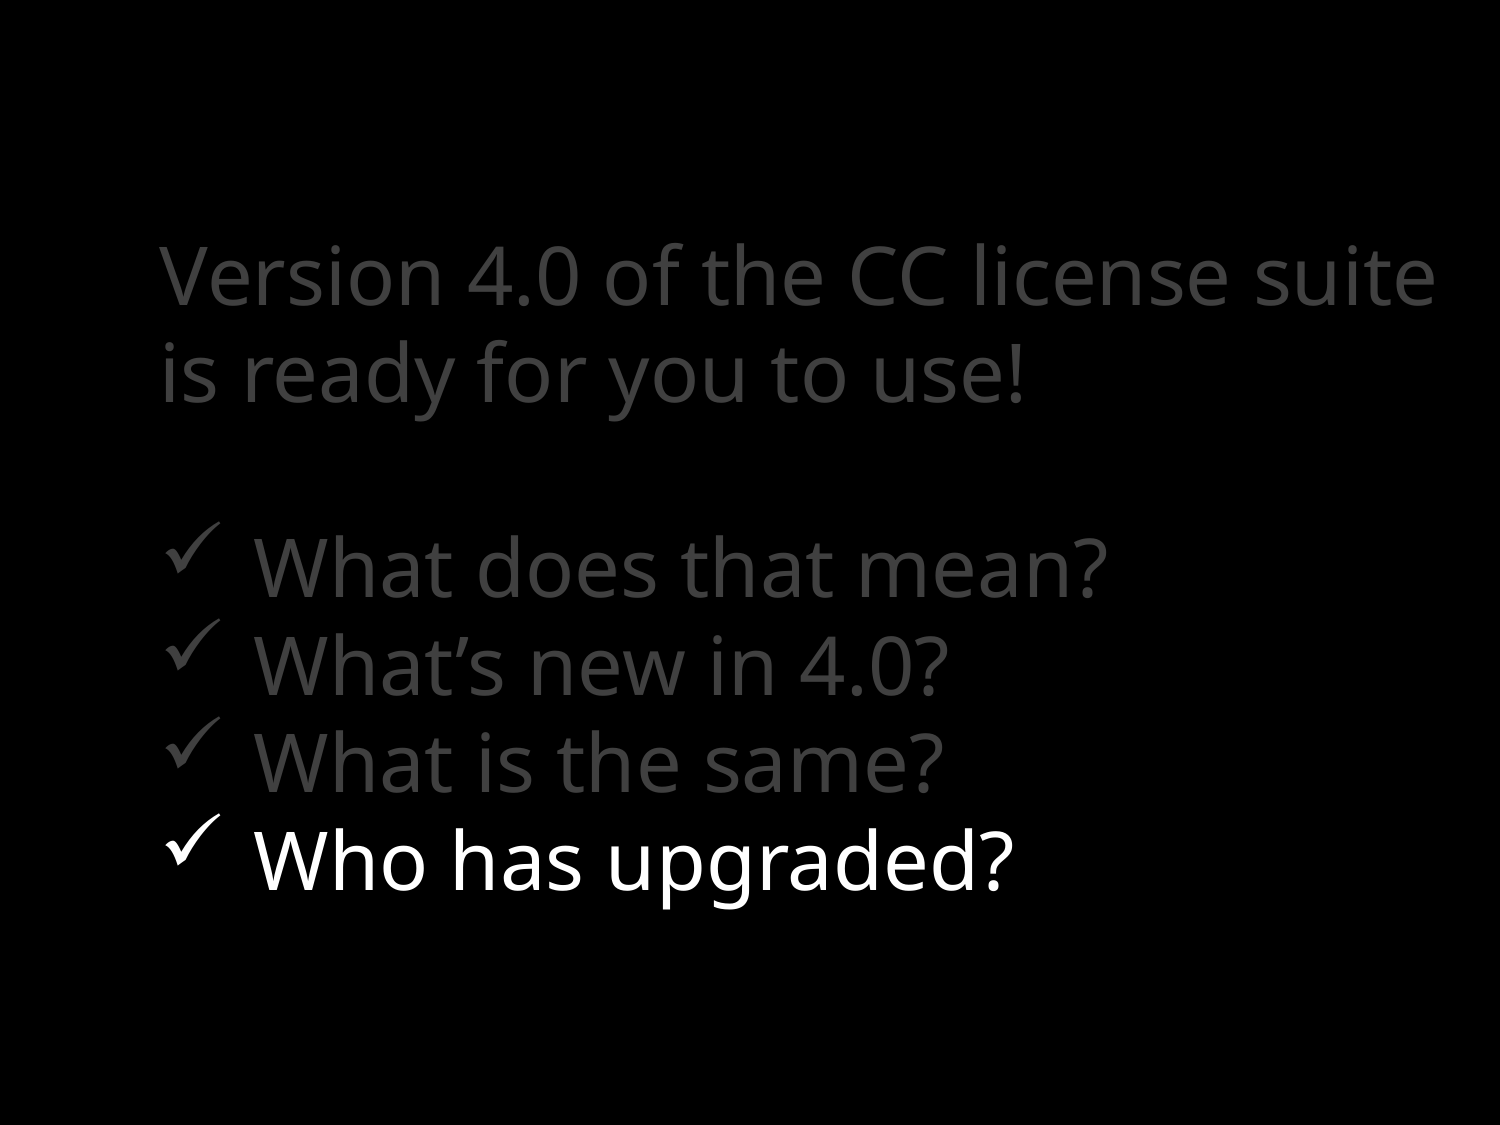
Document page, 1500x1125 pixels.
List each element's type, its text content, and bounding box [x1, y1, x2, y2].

text_box Version 4.0 of the CC license suite is ready for you to use! What does that mean? What’s new in 4.0? What is the same? Who has upgraded? [144, 444, 1475, 686]
